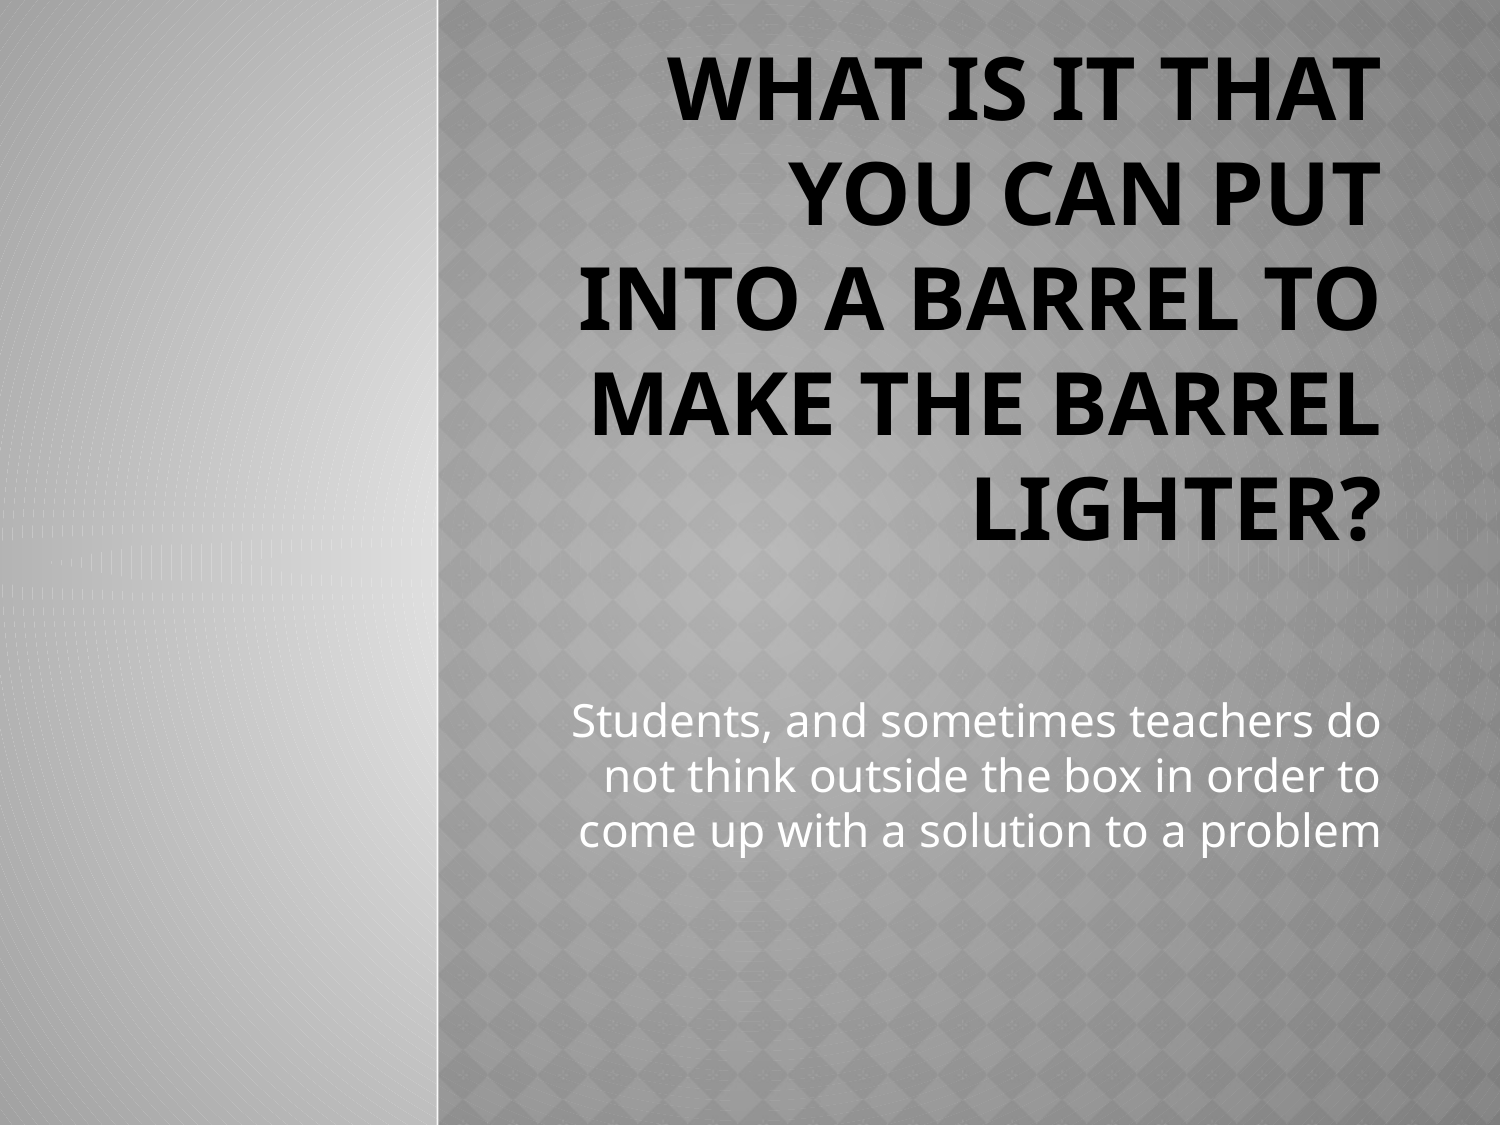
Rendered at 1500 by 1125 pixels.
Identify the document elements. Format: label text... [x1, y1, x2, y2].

title What is it that you can put into a barrel to make the barrel lighter? [552, 87, 1390, 558]
subtitle Students, and sometimes teachers do not think outside the box in order to come up with a solution to a problem [550, 691, 1390, 873]
